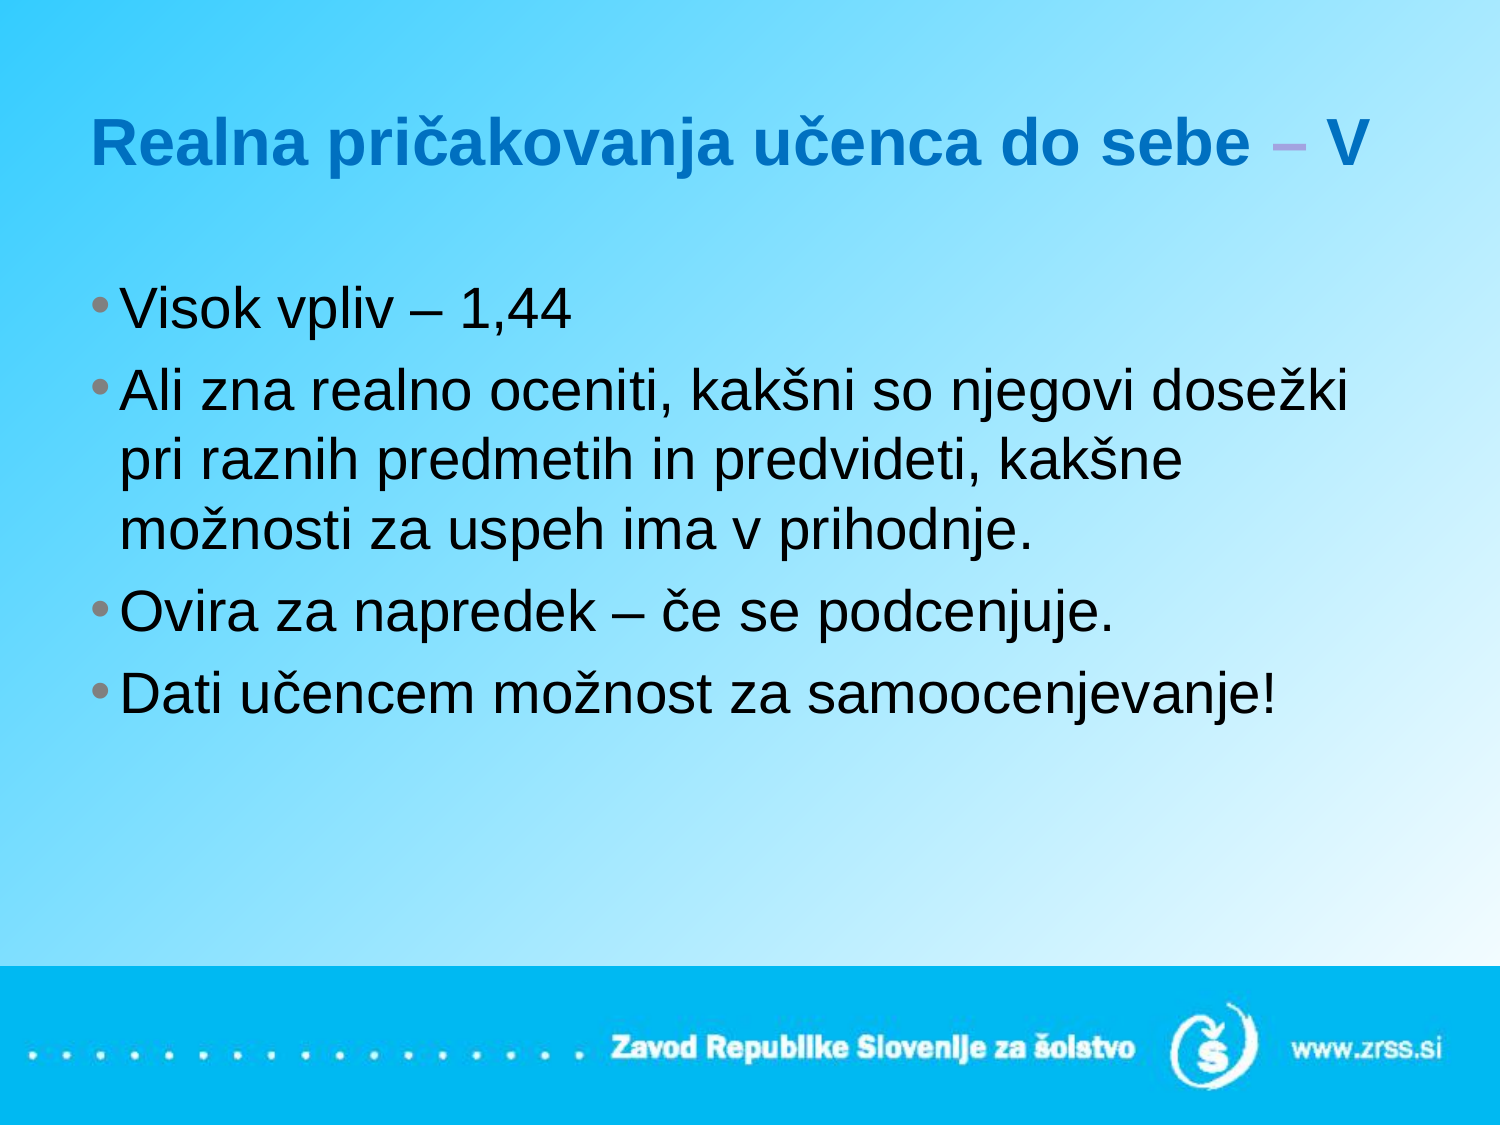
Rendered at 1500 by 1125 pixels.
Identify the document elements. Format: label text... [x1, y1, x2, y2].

picture [1289, 1035, 1443, 1061]
picture [472, 1050, 482, 1060]
picture [267, 1051, 275, 1060]
picture [610, 1028, 700, 1065]
picture [368, 1051, 381, 1060]
picture [540, 1050, 550, 1061]
picture [163, 1050, 174, 1061]
picture [333, 1048, 345, 1061]
picture [1170, 1001, 1259, 1090]
picture [129, 1049, 142, 1061]
picture [94, 1050, 106, 1060]
picture [854, 1032, 987, 1065]
picture [506, 1050, 518, 1061]
picture [28, 1050, 38, 1060]
picture [705, 1033, 850, 1066]
picture [993, 1040, 1028, 1064]
picture [301, 1049, 311, 1061]
picture [575, 1051, 585, 1060]
picture [404, 1050, 414, 1060]
picture [199, 1049, 210, 1060]
picture [233, 1049, 242, 1060]
picture [1033, 1029, 1137, 1061]
picture [439, 1049, 449, 1060]
list Visok vpliv – 1,44 Ali zna realno oceniti, kakšni so njegovi dosežki pri raznih predmetih in predvideti, kakšne možnosti za uspeh ima v prihodnje. Ovira za napredek – če se podcenjuje. Dati učencem možnost za samoocenjevanje! [74, 262, 1426, 953]
picture [61, 1049, 73, 1061]
title Realna pričakovanja učenca do sebe – V [74, 44, 1426, 233]
